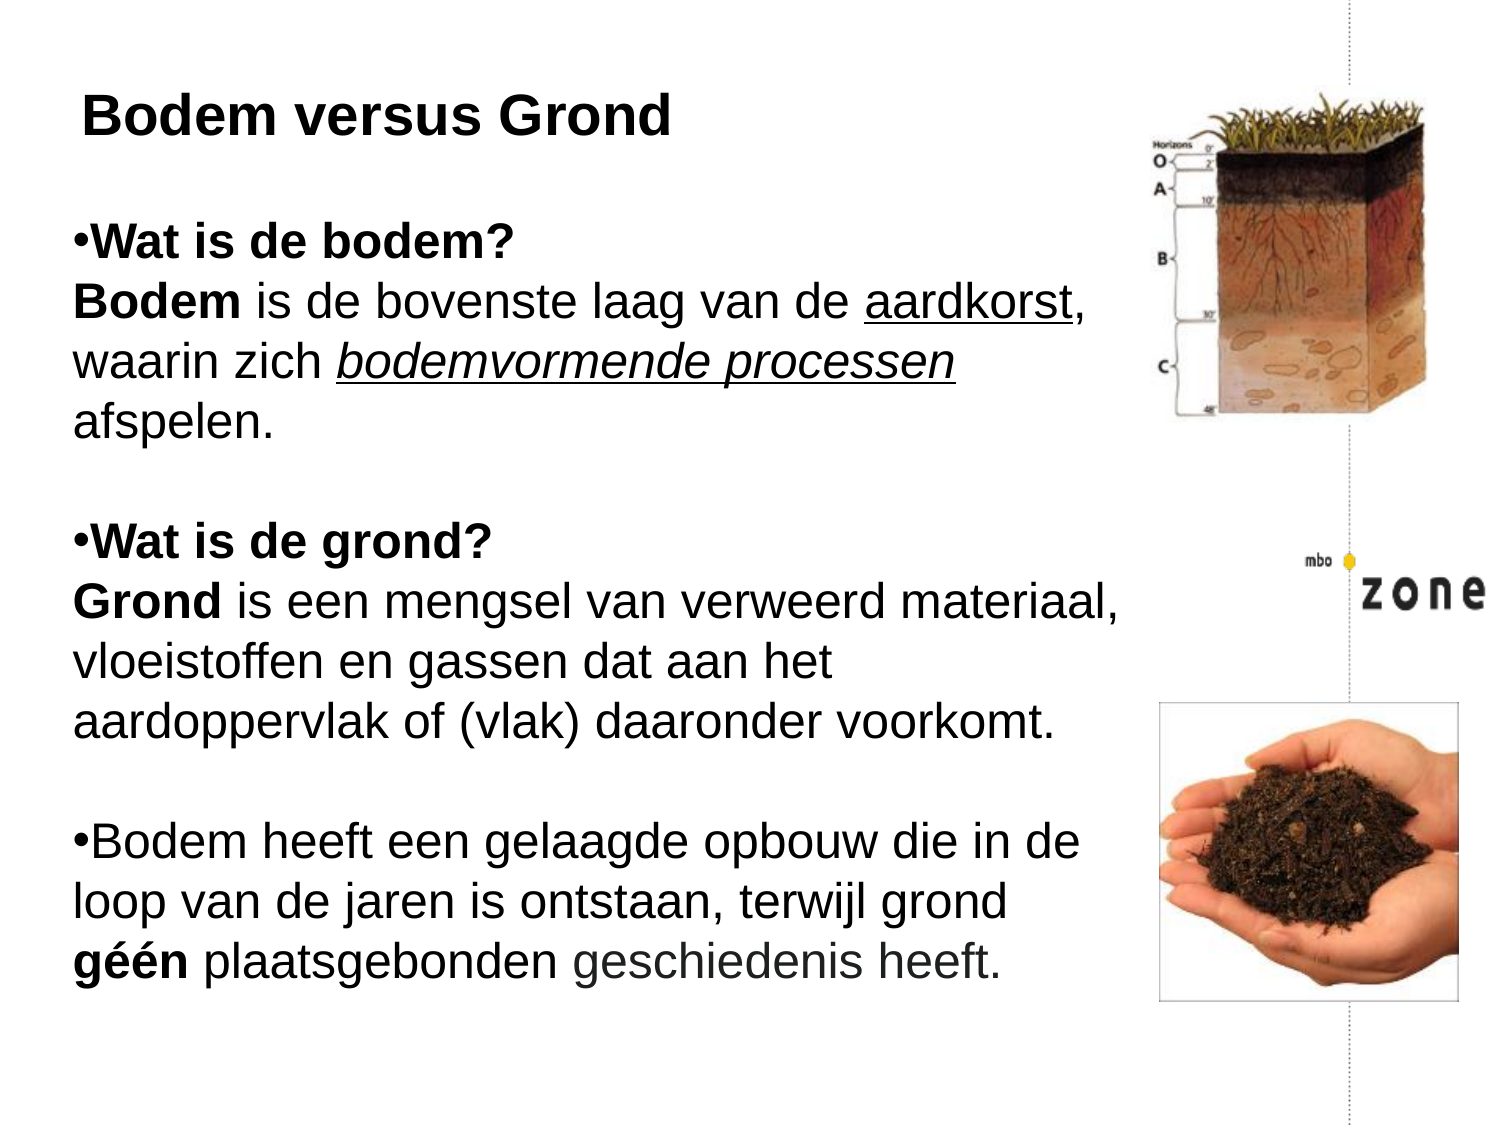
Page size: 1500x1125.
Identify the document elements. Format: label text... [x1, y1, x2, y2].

list Wat is de bodem? Bodem is de bovenste laag van de aardkorst, waarin zich bodemvormende processen afspelen. Wat is de grond? Grond is een mengsel van verweerd materiaal, vloeistoffen en gassen dat aan het aardoppervlak of (vlak) daaronder voorkomt. Bodem heeft een gelaagde opbouw die in de loop van de jaren is ontstaan, terwijl grond géén plaatsgebonden geschiedenis heeft. [72, 208, 1136, 820]
picture [1150, 0, 1500, 1125]
title Bodem versus Grond [81, 85, 818, 208]
